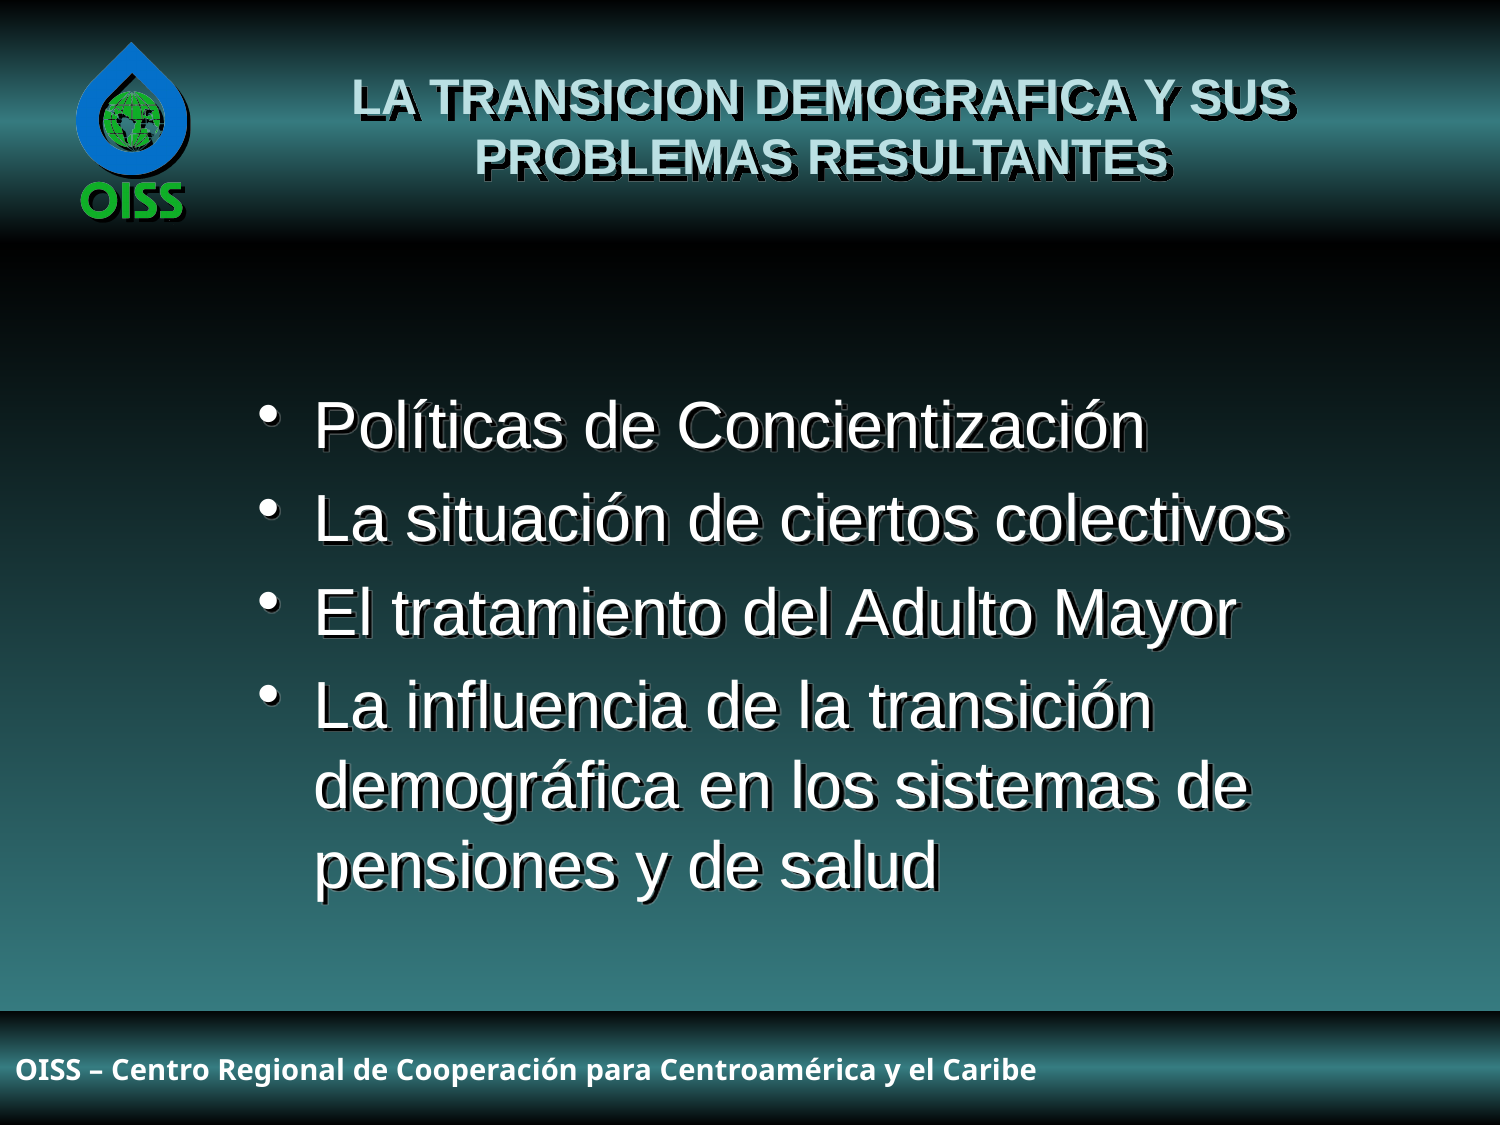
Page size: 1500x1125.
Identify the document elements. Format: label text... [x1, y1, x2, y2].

title LA TRANSICION DEMOGRAFICA Y SUS PROBLEMAS RESULTANTES [218, 30, 1426, 219]
picture [76, 42, 187, 221]
list Políticas de Concientización La situación de ciertos colectivos El tratamiento del Adulto Mayor La influencia de la transición demográfica en los sistemas de pensiones y de salud [241, 266, 1426, 1017]
